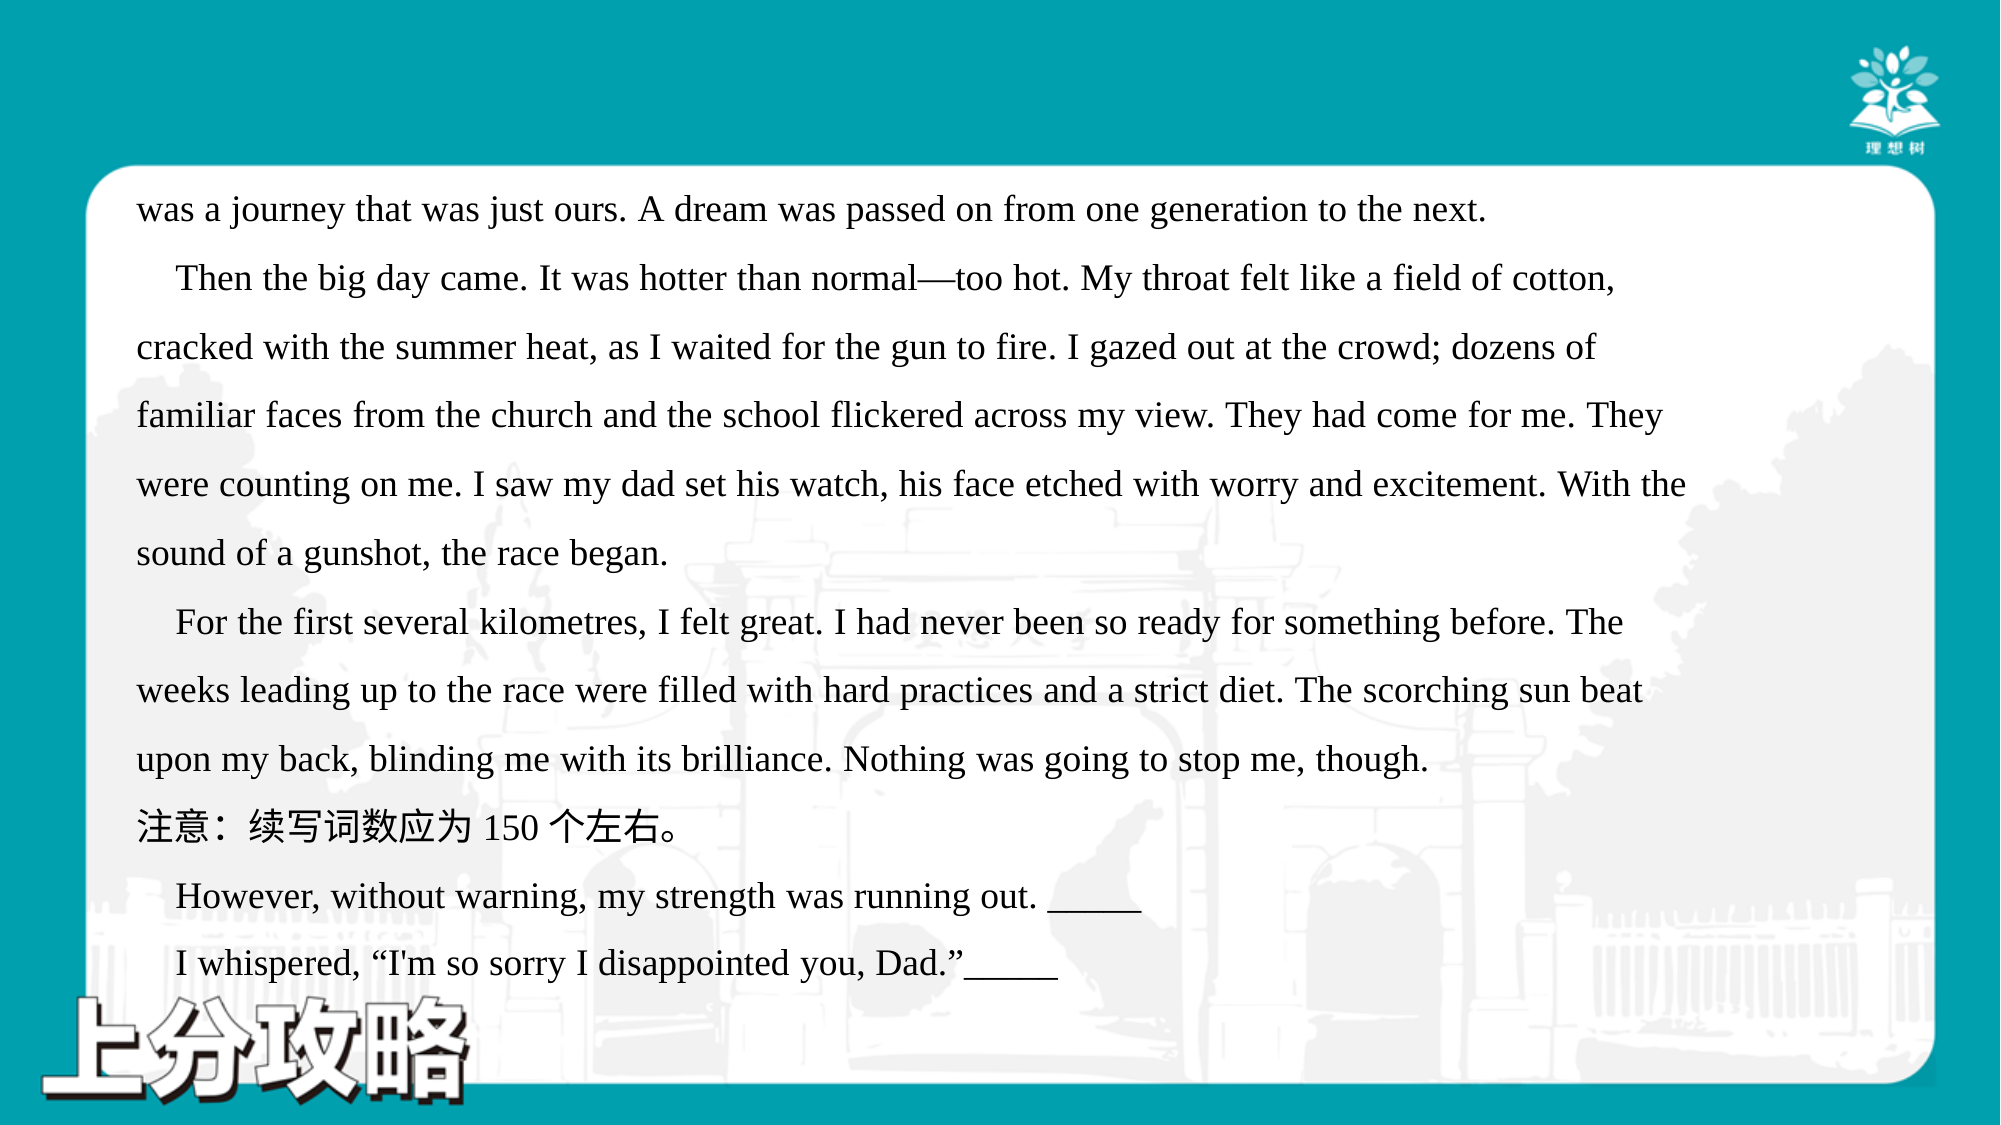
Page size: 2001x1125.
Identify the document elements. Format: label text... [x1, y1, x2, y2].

text_box was a journey that was just ours. A dream was passed on from one generation to the next. Then the big day came. It was hotter than normal—too hot. My throat felt like a field of cotton, cracked with the summer heat, as I waited for the gun to fire. I gazed out at the crowd; dozens of familiar faces from the church and the school flickered across my view. They had come for me. They were counting on me. I saw my dad set his watch, his face etched with worry and excitement. With the sound of a gunshot, the race began. For the first several kilometres, I felt great. I had never been so ready for something before. The weeks leading up to the race were filled with hard practices and a strict diet. The scorching sun beat upon my back, blinding me with its brilliance. Nothing was going to stop me, though. 注意：续写词数应为150个左右。 However, without warning, my strength was running out. _____ I whispered, “I'm so sorry I disappointed you, Dad.”_____#1.2.2 [136, 164, 1865, 1002]
picture [0, 0, 2000, 1125]
